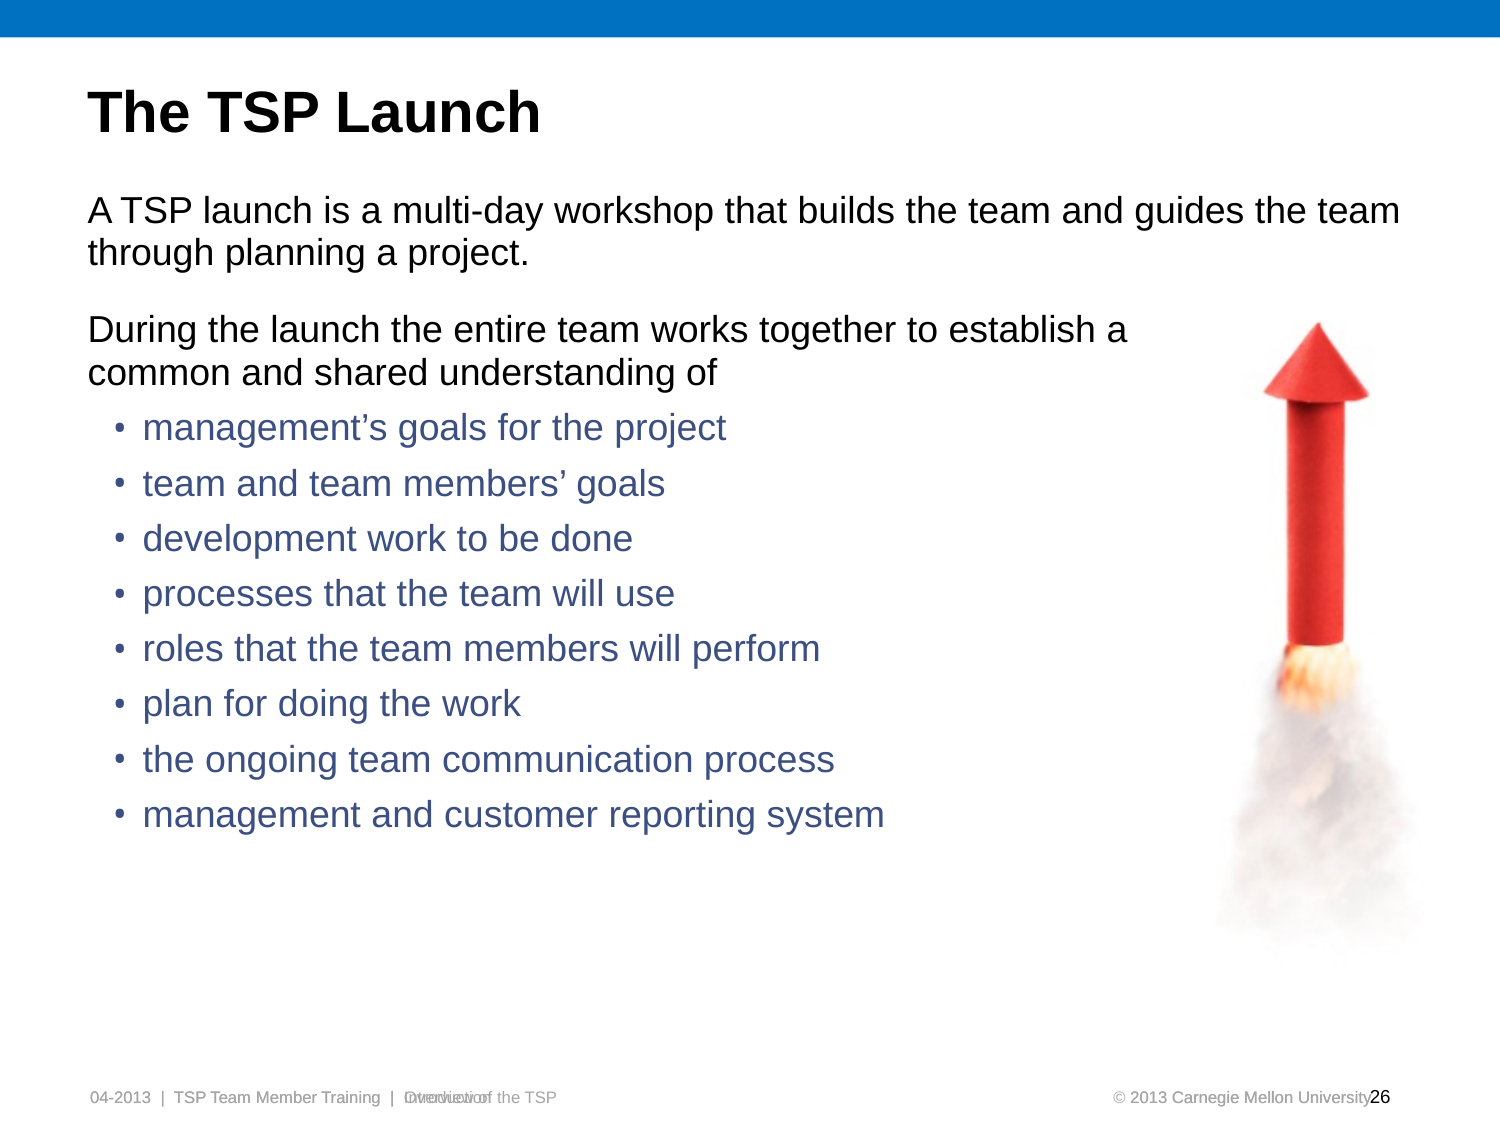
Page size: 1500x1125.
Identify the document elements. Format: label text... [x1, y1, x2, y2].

list A TSP launch is a multi-day workshop that builds the team and guides the team through planning a project. During the launch the entire team works together to establish a common and shared understanding of management’s goals for the project team and team members’ goals development work to be done processes that the team will use roles that the team members will perform plan for doing the work the ongoing team communication process management and customer reporting system [87, 188, 1426, 977]
title The TSP Launch [87, 87, 1439, 226]
picture [1191, 296, 1429, 1005]
